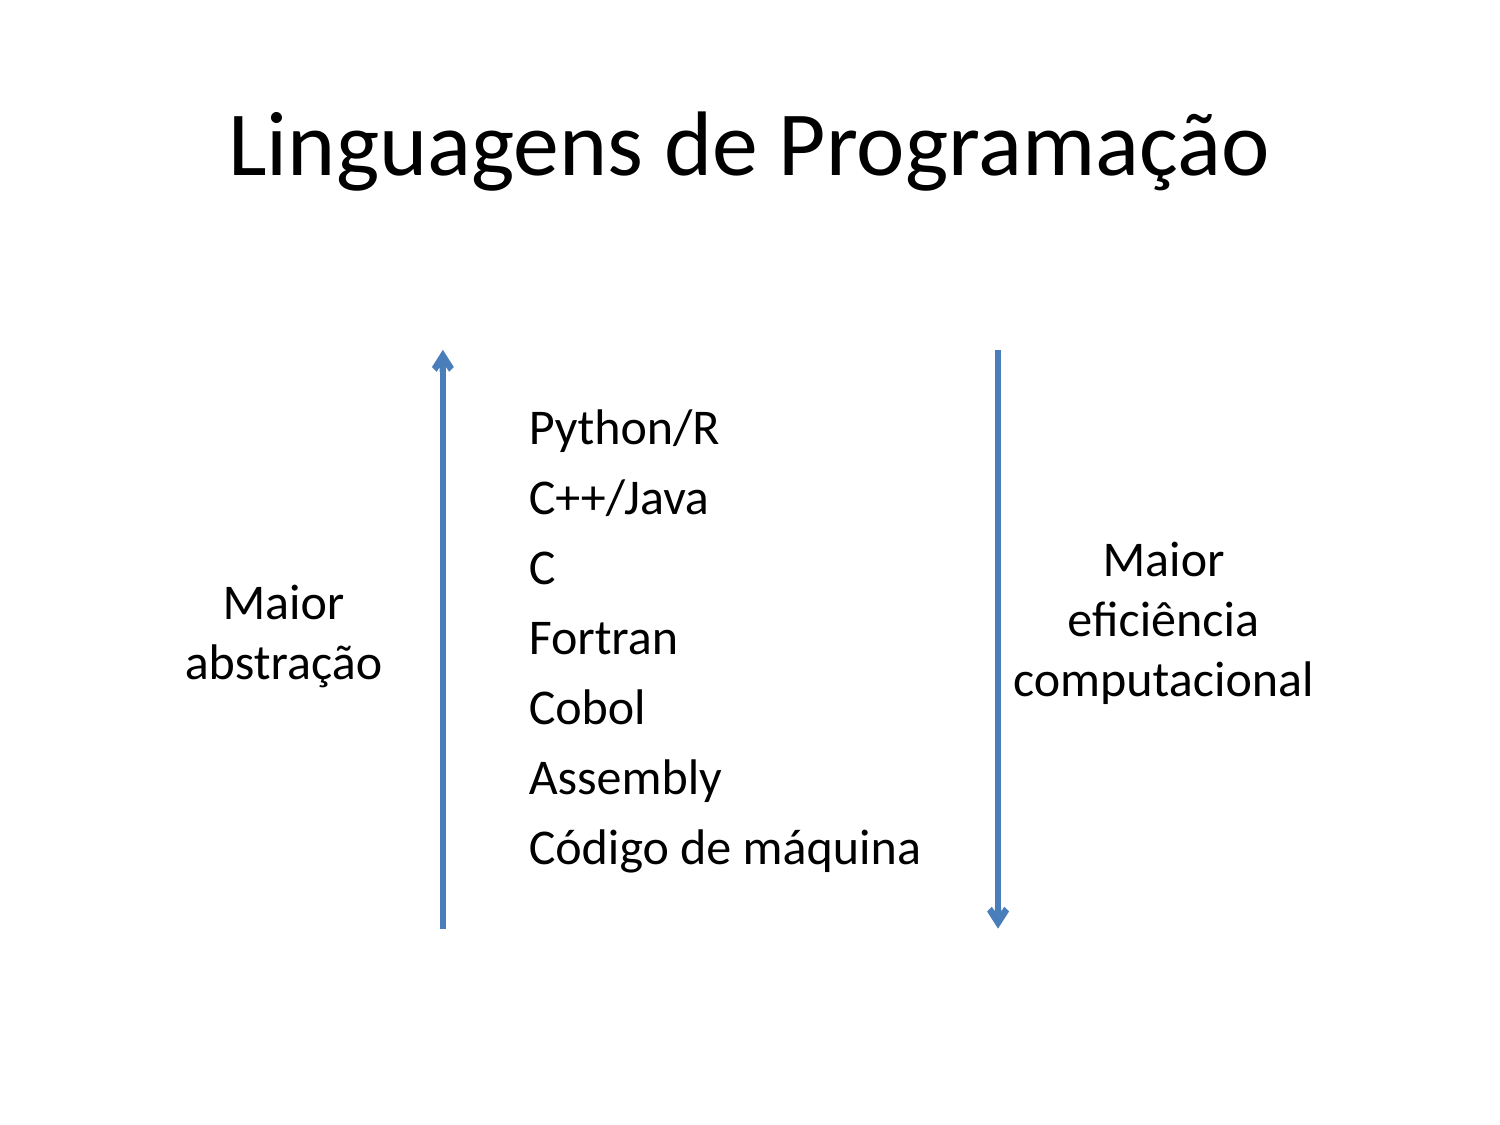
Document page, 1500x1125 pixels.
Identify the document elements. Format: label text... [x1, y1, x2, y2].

title Linguagens de Programação [75, 45, 1425, 233]
text_box Maior abstração [147, 562, 420, 698]
list Python/R C++/Java C Fortran Cobol Assembly Código de máquina [513, 387, 963, 953]
text_box Maior eficiência computacional [1003, 519, 1329, 714]
